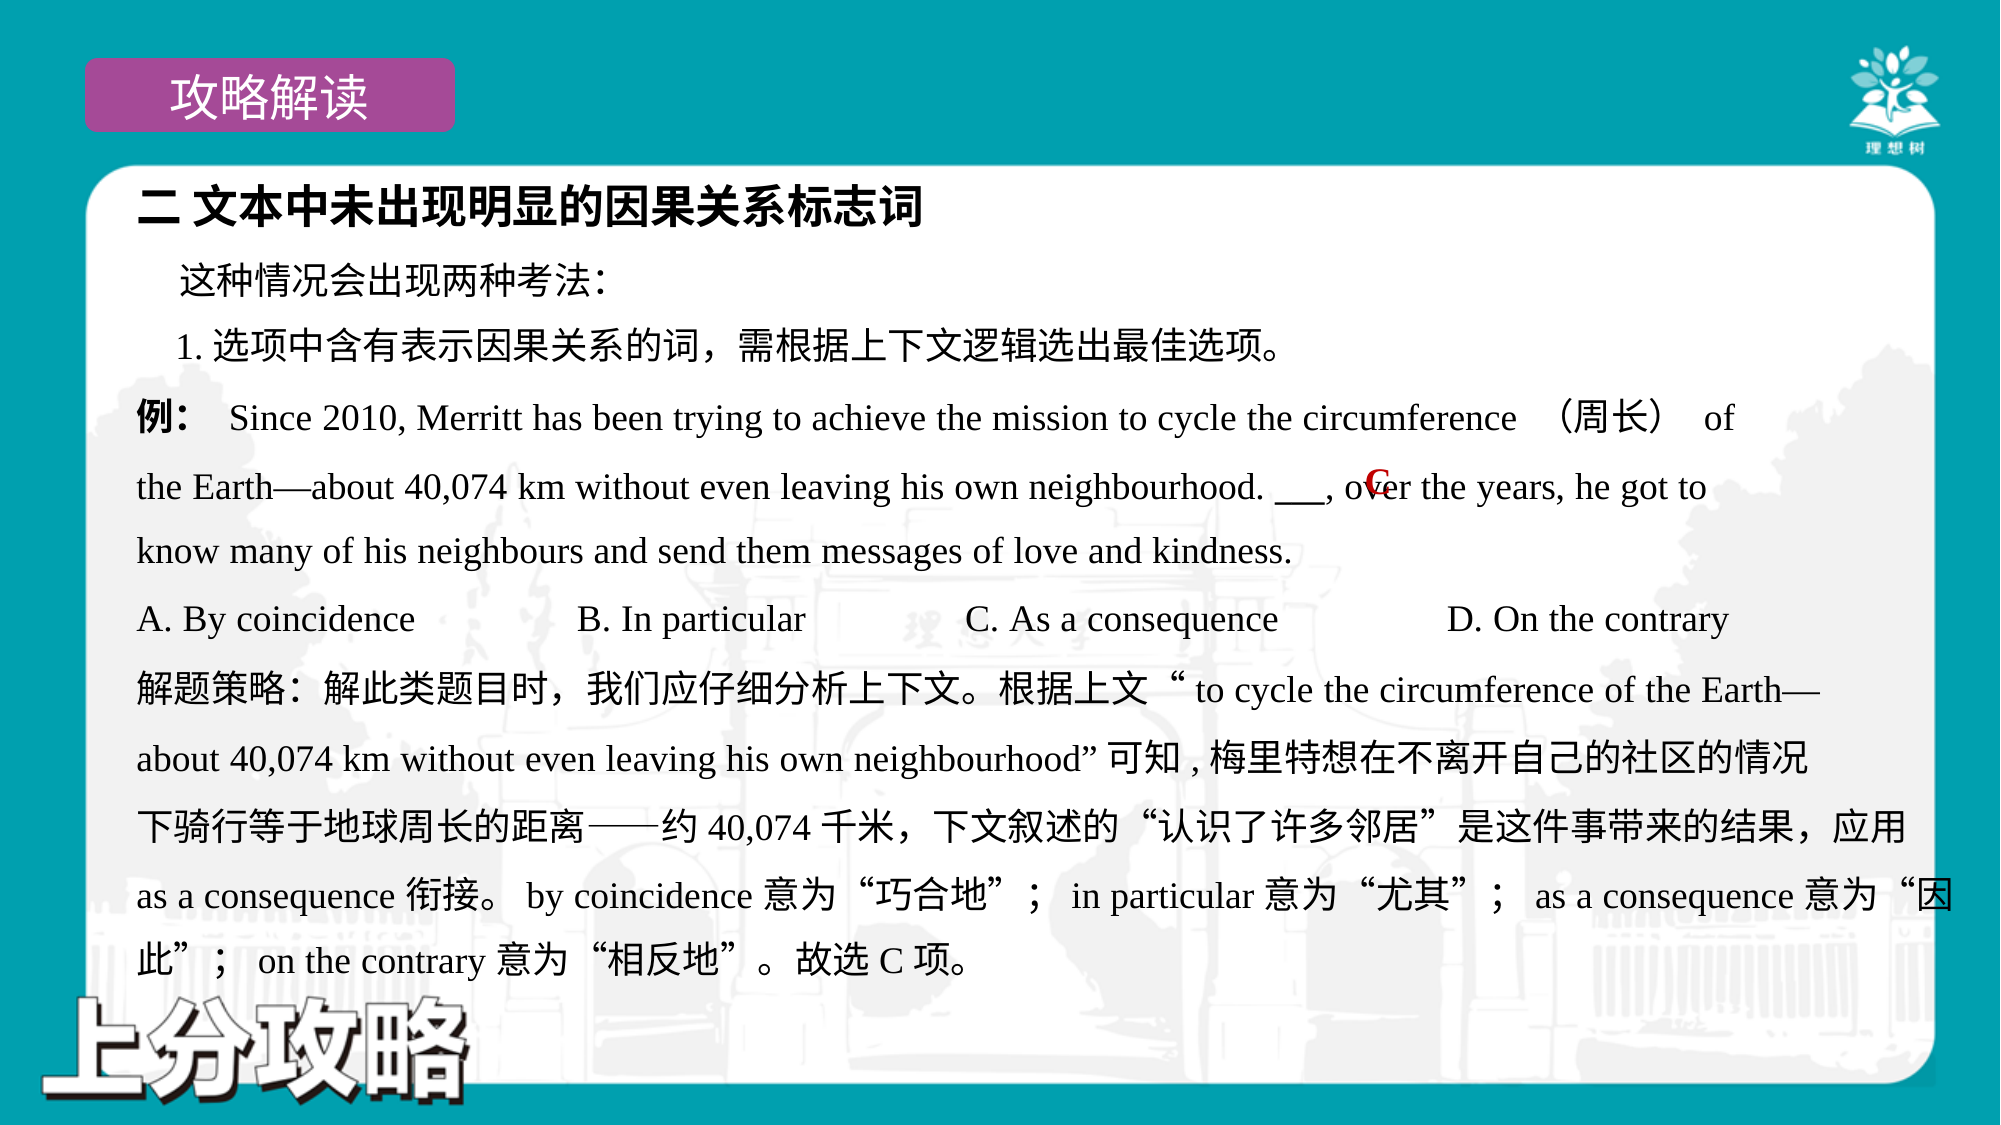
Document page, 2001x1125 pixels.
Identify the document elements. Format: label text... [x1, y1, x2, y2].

text_box 二 文本中未出现明显的因果关系标志词 [136, 176, 1865, 232]
text_box 例： Since 2010, Merritt has been trying to achieve the mission to cycle the circumference （周长） of the Earth—about 40,074 km without even leaving his own neighbourhood. ___, over the years, he got to know many of his neighbours and send them messages of love and kindness. [136, 369, 1865, 565]
text_box C [1350, 432, 1406, 495]
text_box A. By coincidence B. In particular C. As a consequence D. On the contrary [136, 572, 1865, 632]
picture [0, 0, 2000, 1125]
text_box 解题策略：解此类题目时，我们应仔细分析上下文。根据上文“to cycle the circumference of the Earth— about 40,074 km without even leaving his own neighbourhood”可知,梅里特想在不离开自己的社区的情况 下骑行等于地球周长的距离——约40,074千米，下文叙述的“认识了许多邻居”是这件事带来的结果，应用 as a consequence衔接。by coincidence意为“巧合地”；in particular意为“尤其”；as a consequence意为“因 此”；on the contrary意为“相反地”。故选C项。 [136, 641, 1865, 975]
text_box 这种情况会出现两种考法： 1.选项中含有表示因果关系的词，需根据上下文逻辑选出最佳选项。 [136, 233, 1865, 360]
